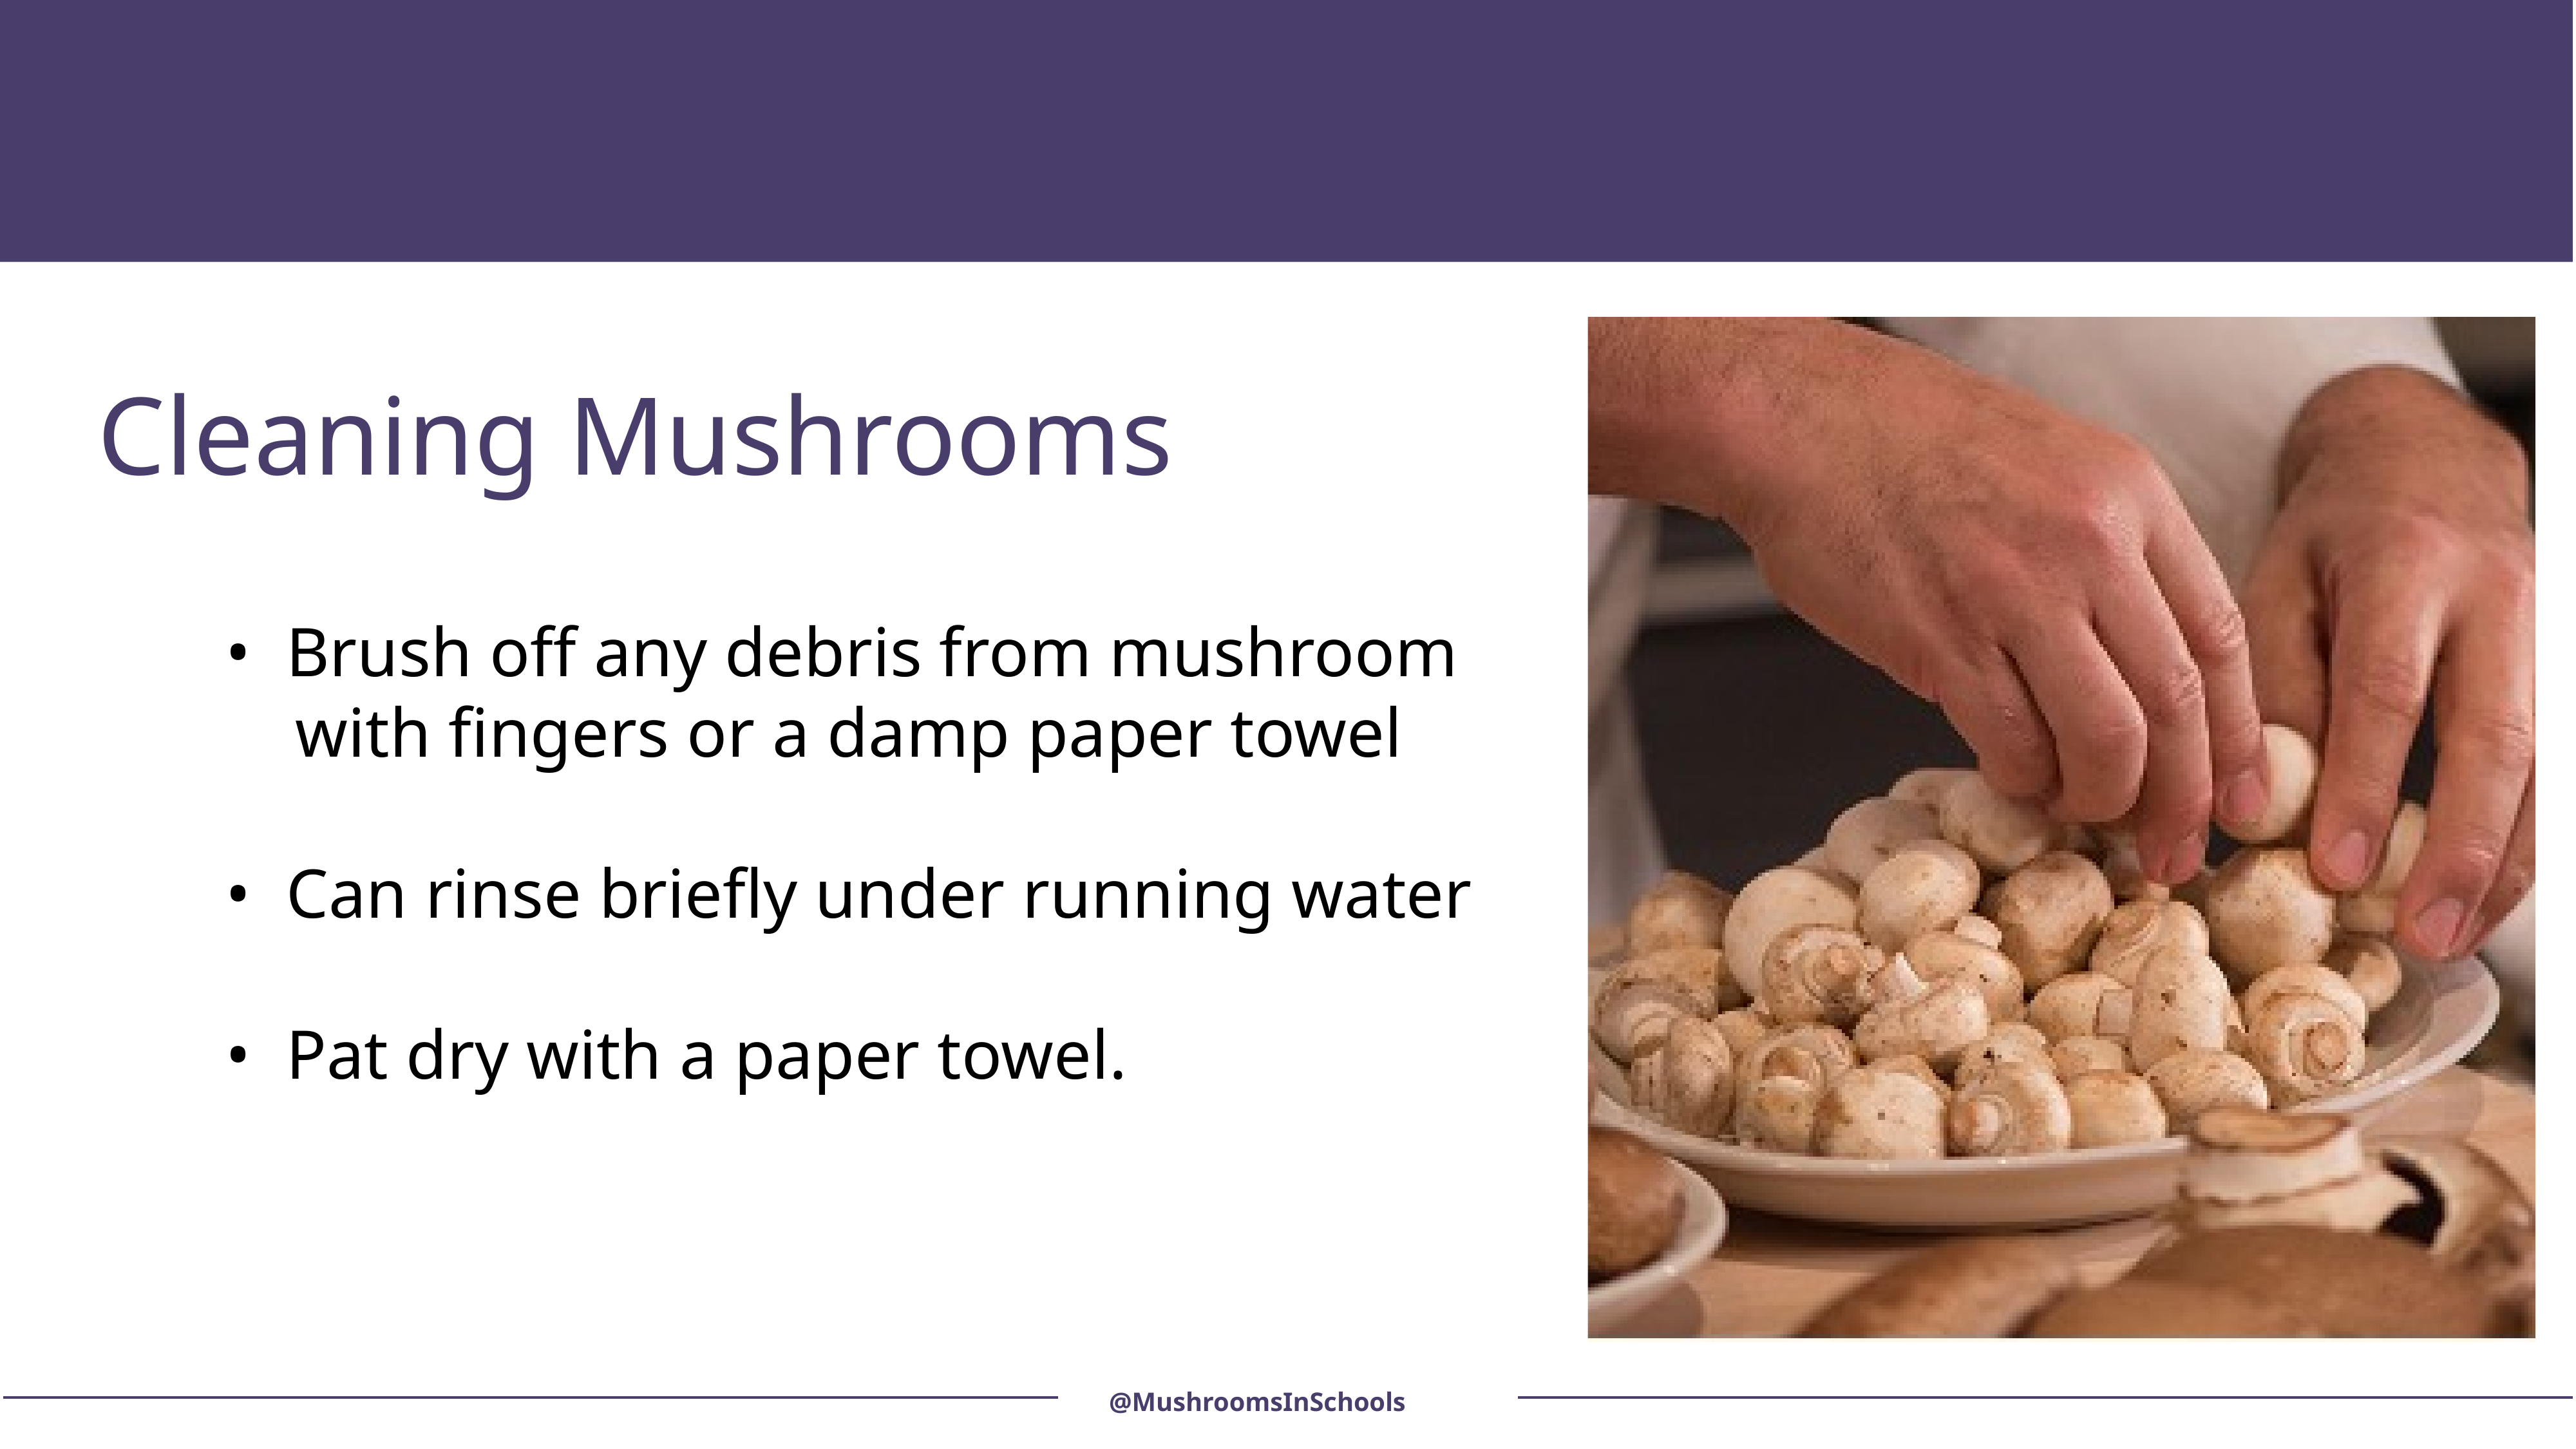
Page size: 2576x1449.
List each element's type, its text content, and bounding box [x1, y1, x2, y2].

text_box [0, 0, 2573, 262]
text_box • Brush off any debris from mushroom with fingers or a damp paper towel • Can rinse briefly under running water • Pat dry with a paper towel. [220, 603, 1501, 1098]
text_box @MushroomsInSchools [1103, 1359, 1473, 1423]
picture [1587, 317, 2536, 1342]
text_box Cleaning Mushrooms [92, 363, 1531, 502]
